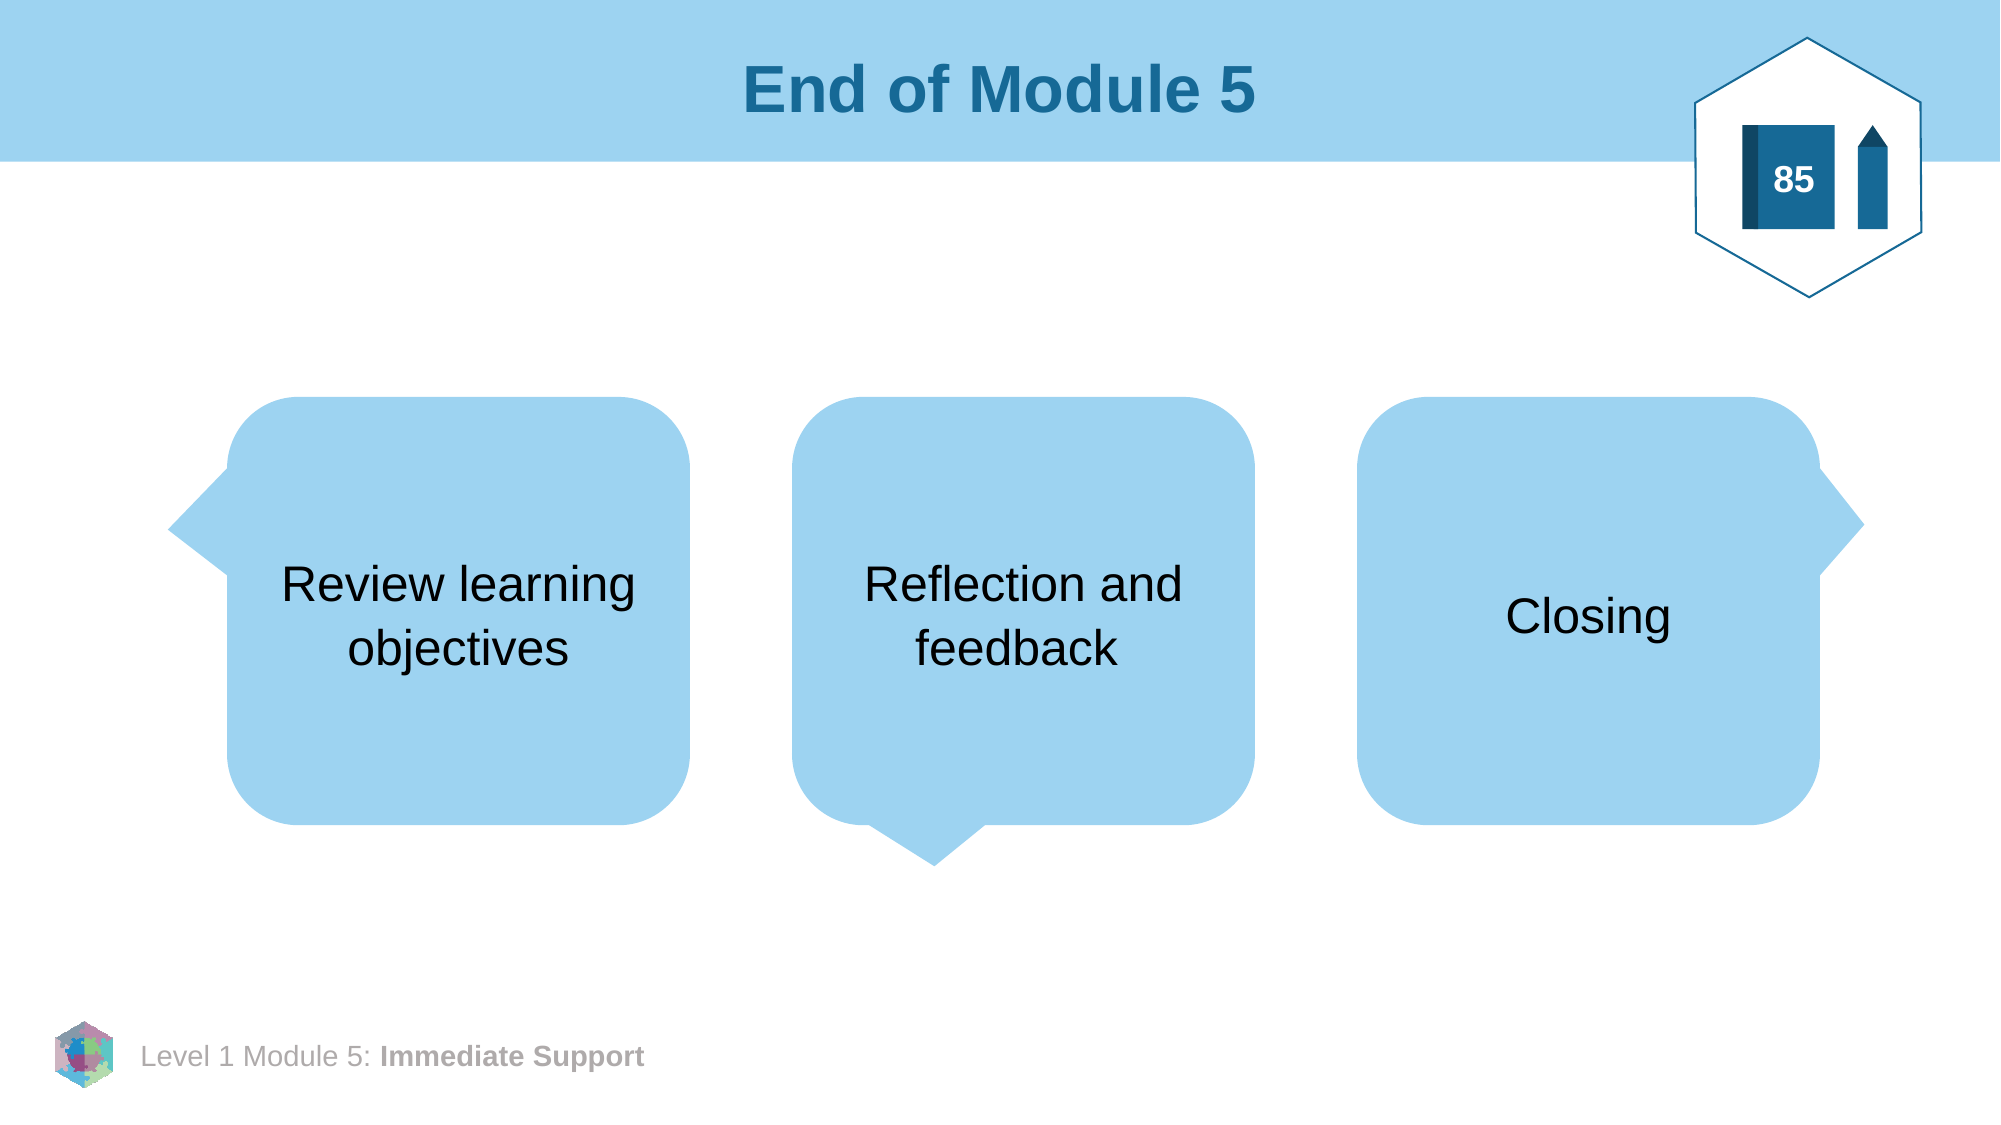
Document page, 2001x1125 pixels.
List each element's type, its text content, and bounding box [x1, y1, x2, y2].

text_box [1677, 55, 1939, 280]
picture [55, 1021, 113, 1088]
text_box Closing [1355, 395, 1866, 827]
text_box Review learning objectives [166, 395, 691, 827]
text_box Reflection and feedback [790, 395, 1256, 868]
title End of Module 5 [137, 19, 1863, 163]
